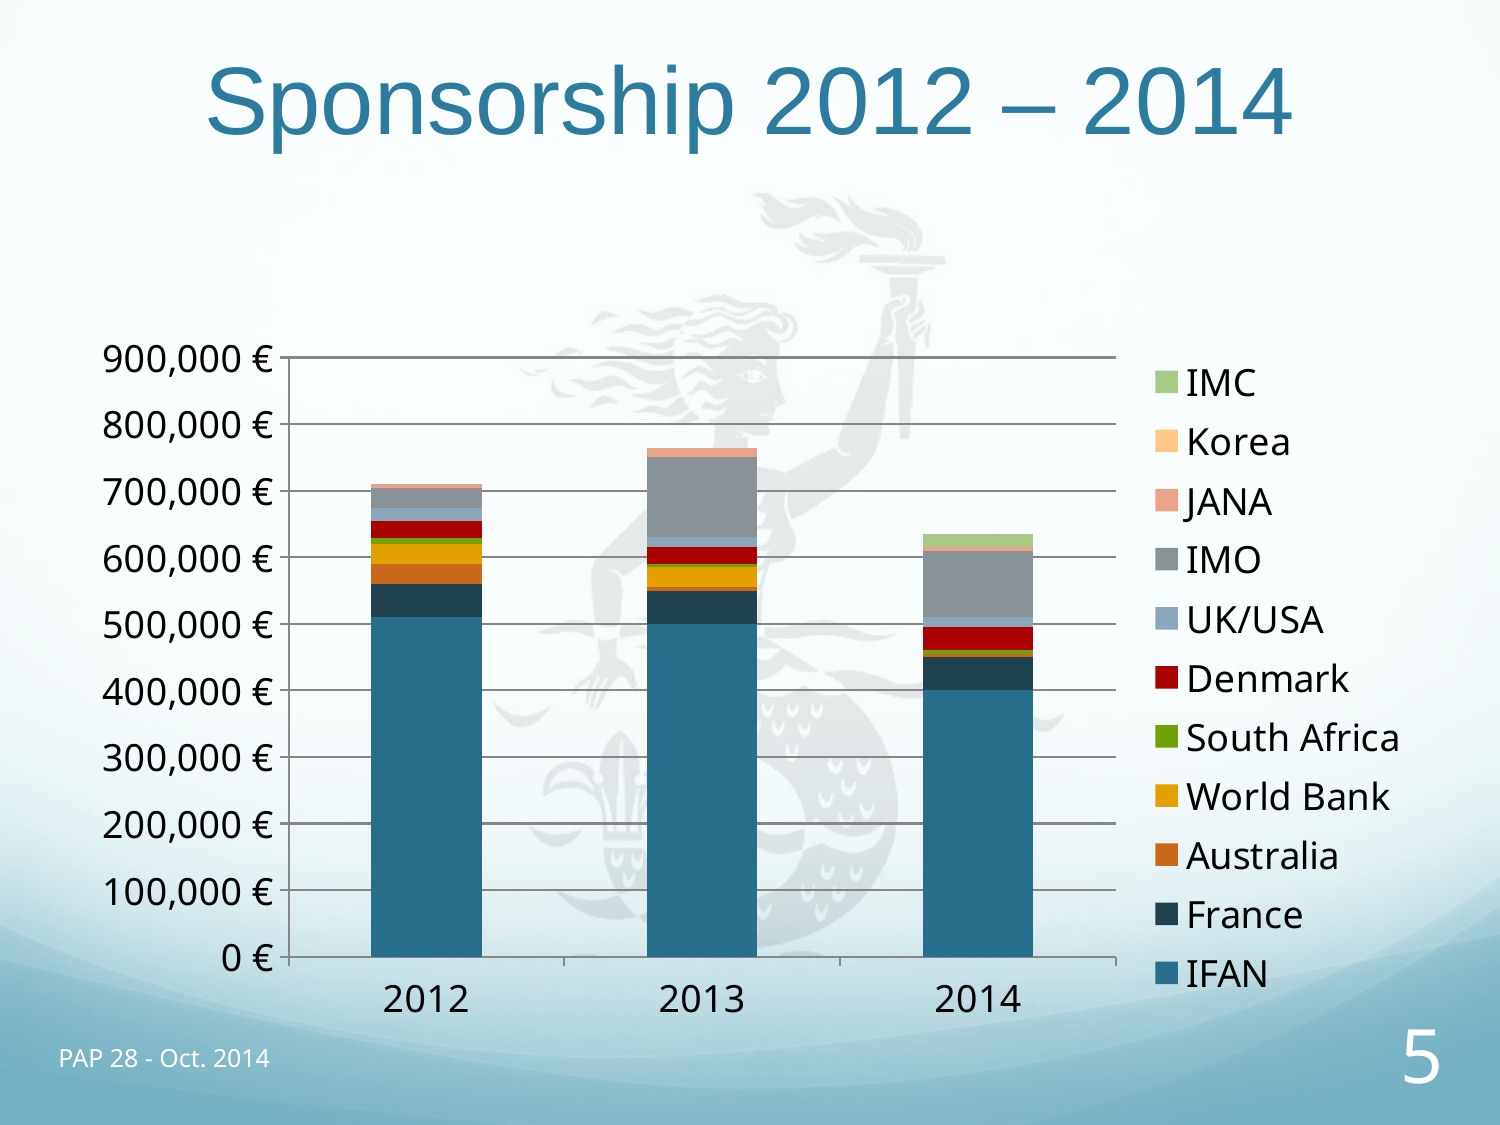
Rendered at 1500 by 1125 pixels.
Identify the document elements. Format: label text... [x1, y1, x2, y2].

slide_number 5 [1295, 1029, 1459, 1090]
title Sponsorship 2012 – 2014 [90, 17, 1410, 162]
chart [74, 316, 1426, 1038]
footer PAP 28 - Oct. 2014 [43, 1029, 838, 1090]
